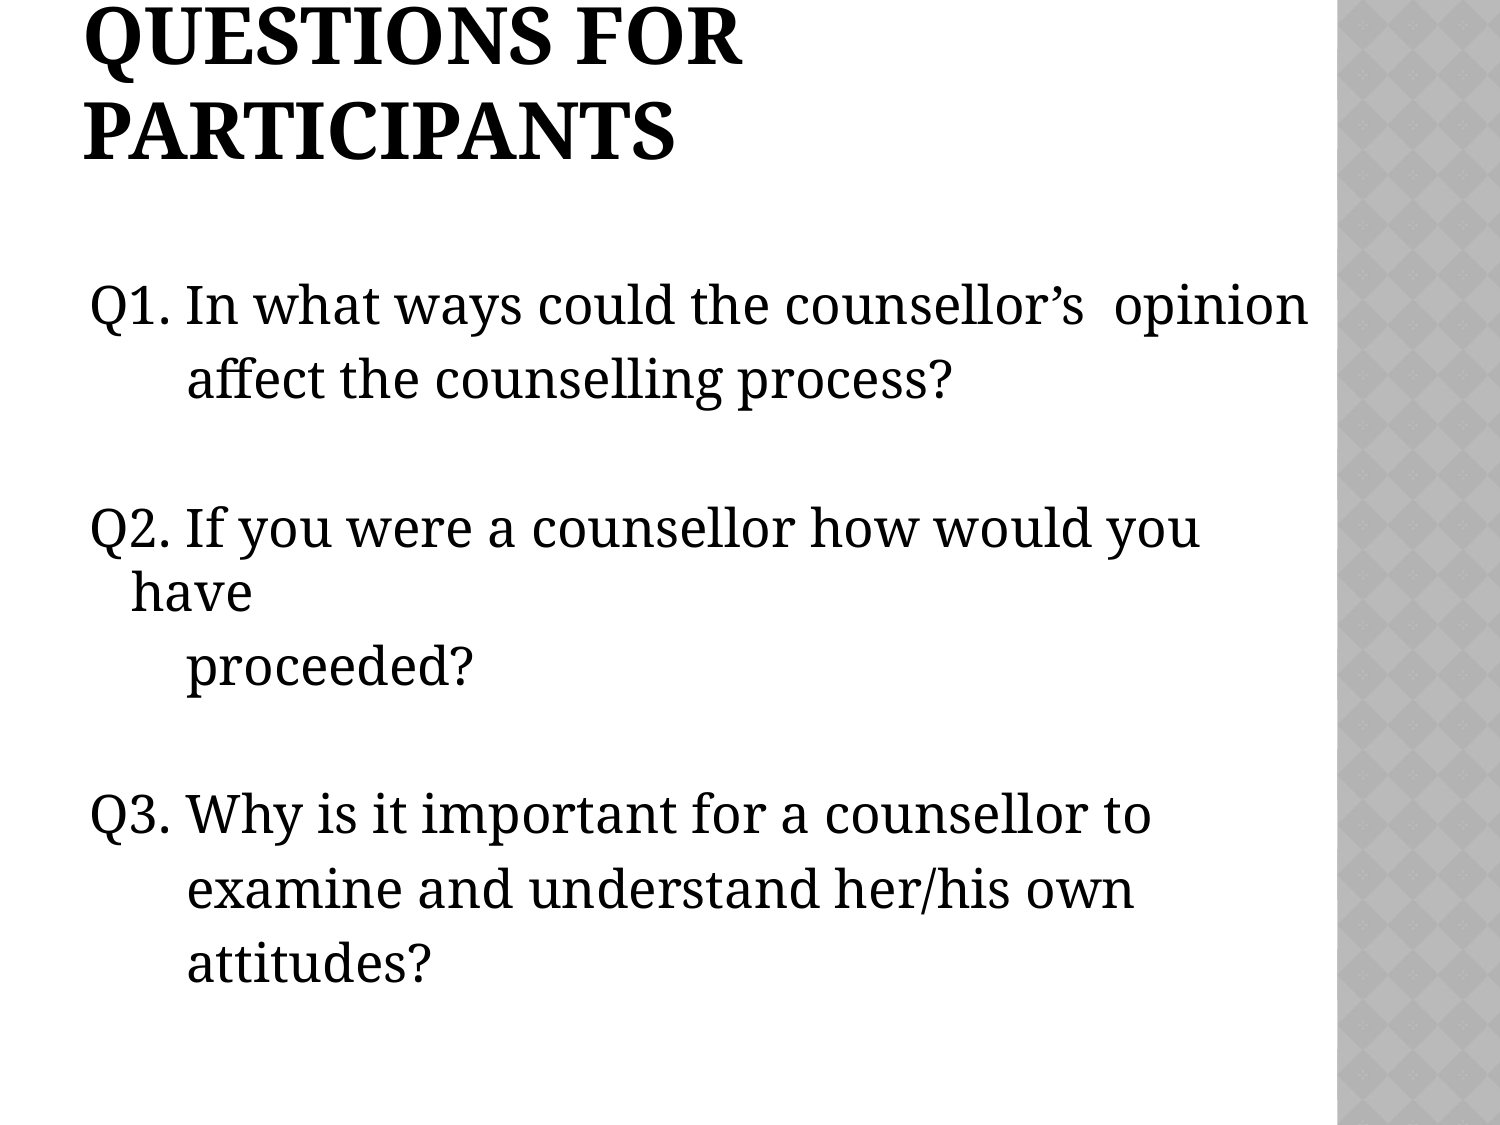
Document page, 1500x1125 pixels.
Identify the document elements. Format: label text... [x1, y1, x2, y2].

title Questions for Participants [75, 52, 1363, 175]
list Q1. In what ways could the counsellor’s opinion affect the counselling process? Q2. If you were a counsellor how would you have proceeded? Q3. Why is it important for a counsellor to examine and understand her/his own attitudes? [75, 264, 1325, 1059]
